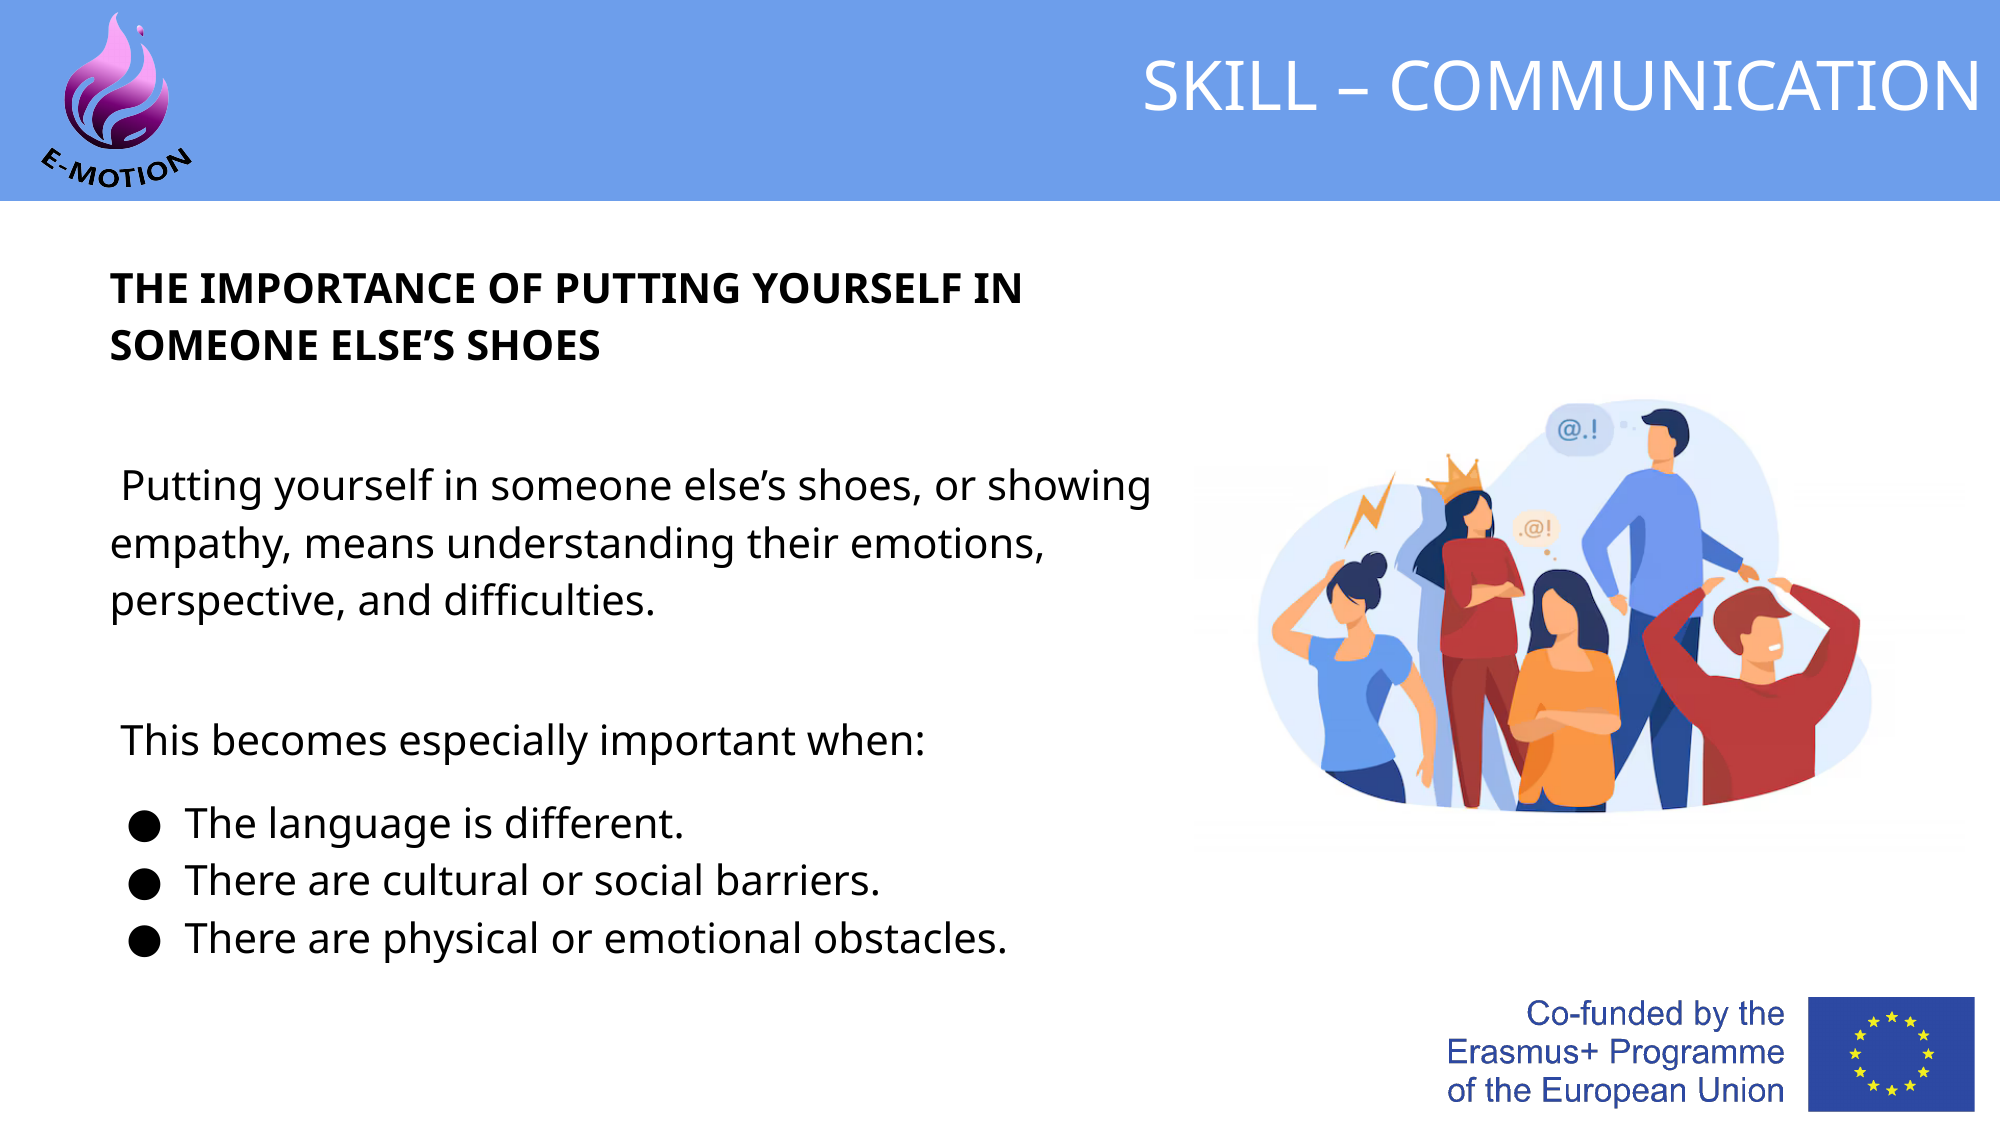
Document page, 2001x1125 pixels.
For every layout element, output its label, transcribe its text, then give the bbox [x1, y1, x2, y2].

text_box THE IMPORTANCE OF PUTTING YOURSELF IN SOMEONE ELSE’S SHOES Putting yourself in someone else’s shoes, or showing empathy, means understanding their emotions, perspective, and difficulties. This becomes especially important when: The language is different. There are cultural or social barriers. There are physical or emotional obstacles. [94, 246, 1194, 1125]
picture [1193, 308, 1966, 895]
text_box SKILL – COMMUNICATION [583, 34, 2000, 309]
picture [0, 0, 253, 247]
picture [1396, 995, 1975, 1116]
